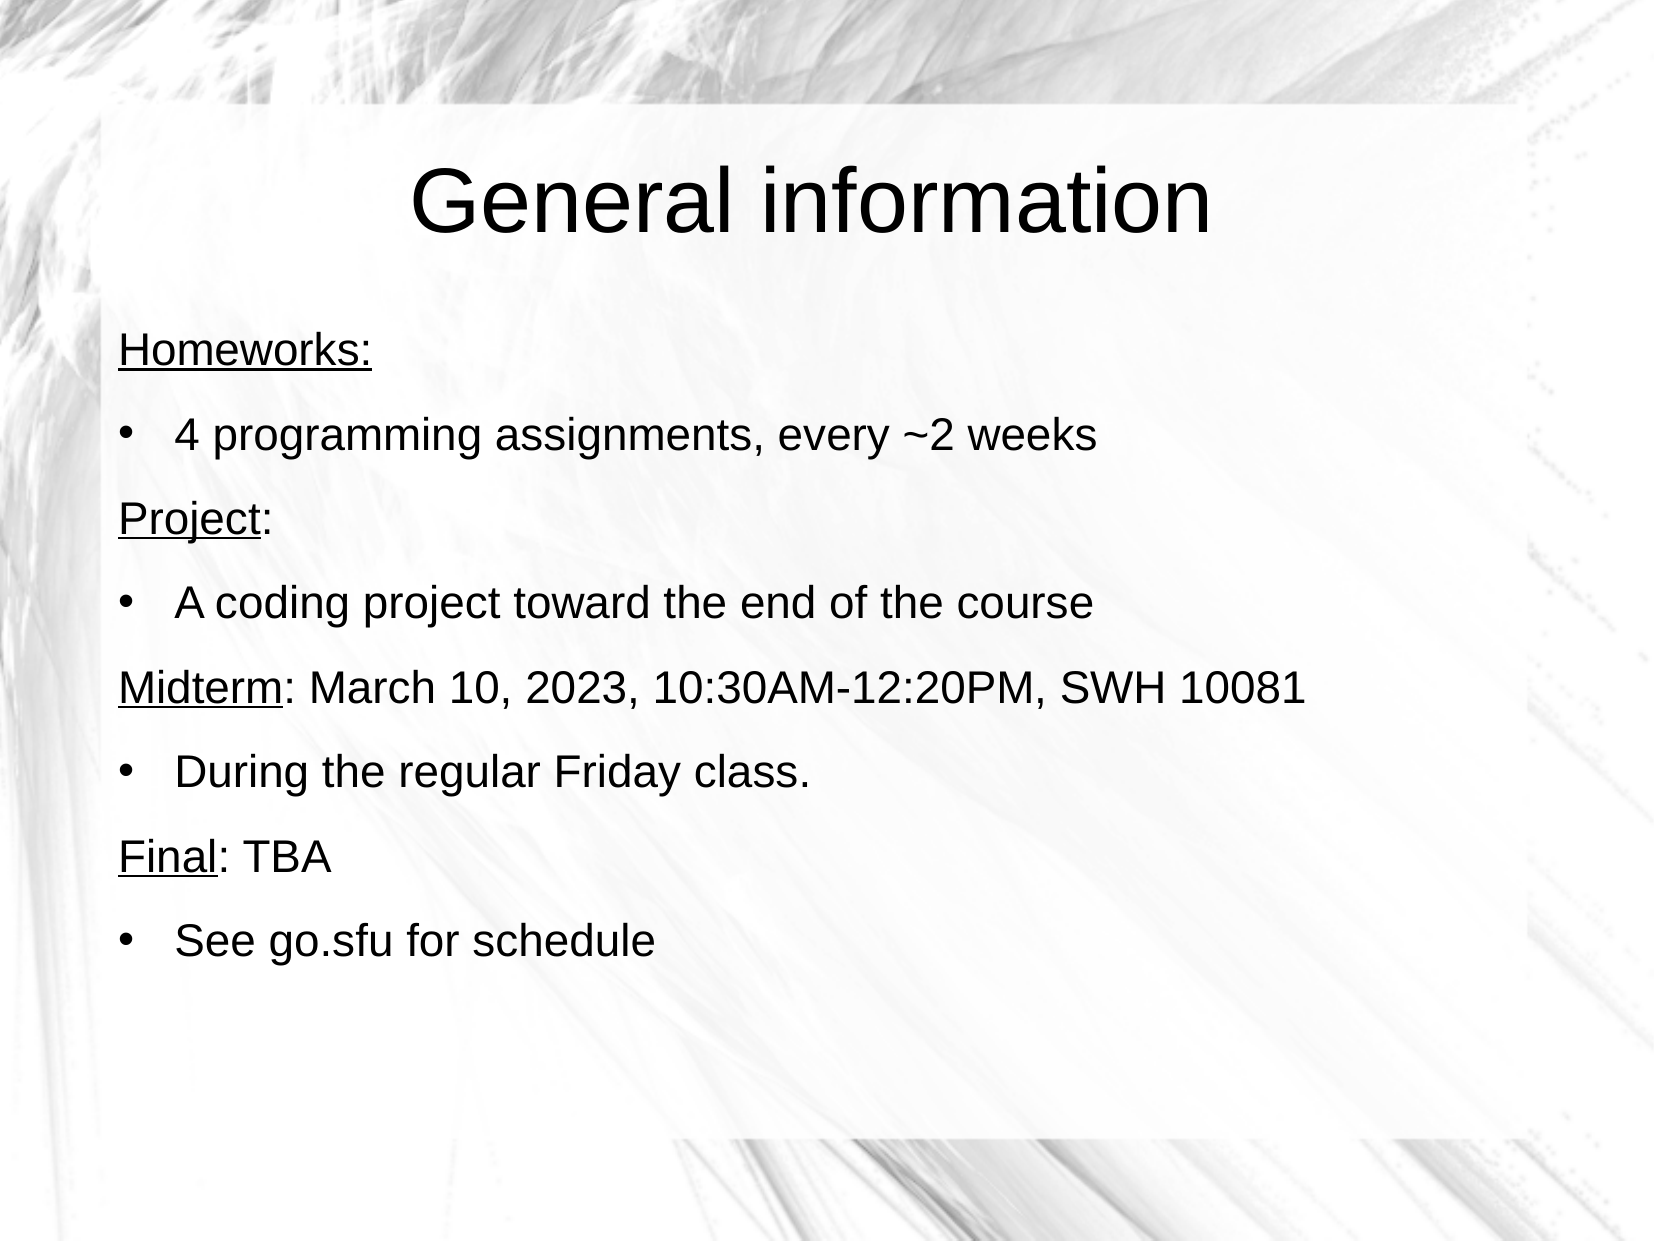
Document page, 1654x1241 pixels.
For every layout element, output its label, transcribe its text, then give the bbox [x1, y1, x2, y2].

list Homeworks: 4 programming assignments, every ~2 weeks Project: A coding project toward the end of the course Midterm: March 10, 2023, 10:30AM-12:20PM, SWH 10081 During the regular Friday class. Final: TBA See go.sfu for schedule [118, 319, 1571, 1149]
title General information [118, 112, 1506, 281]
picture [0, 0, 1654, 1241]
